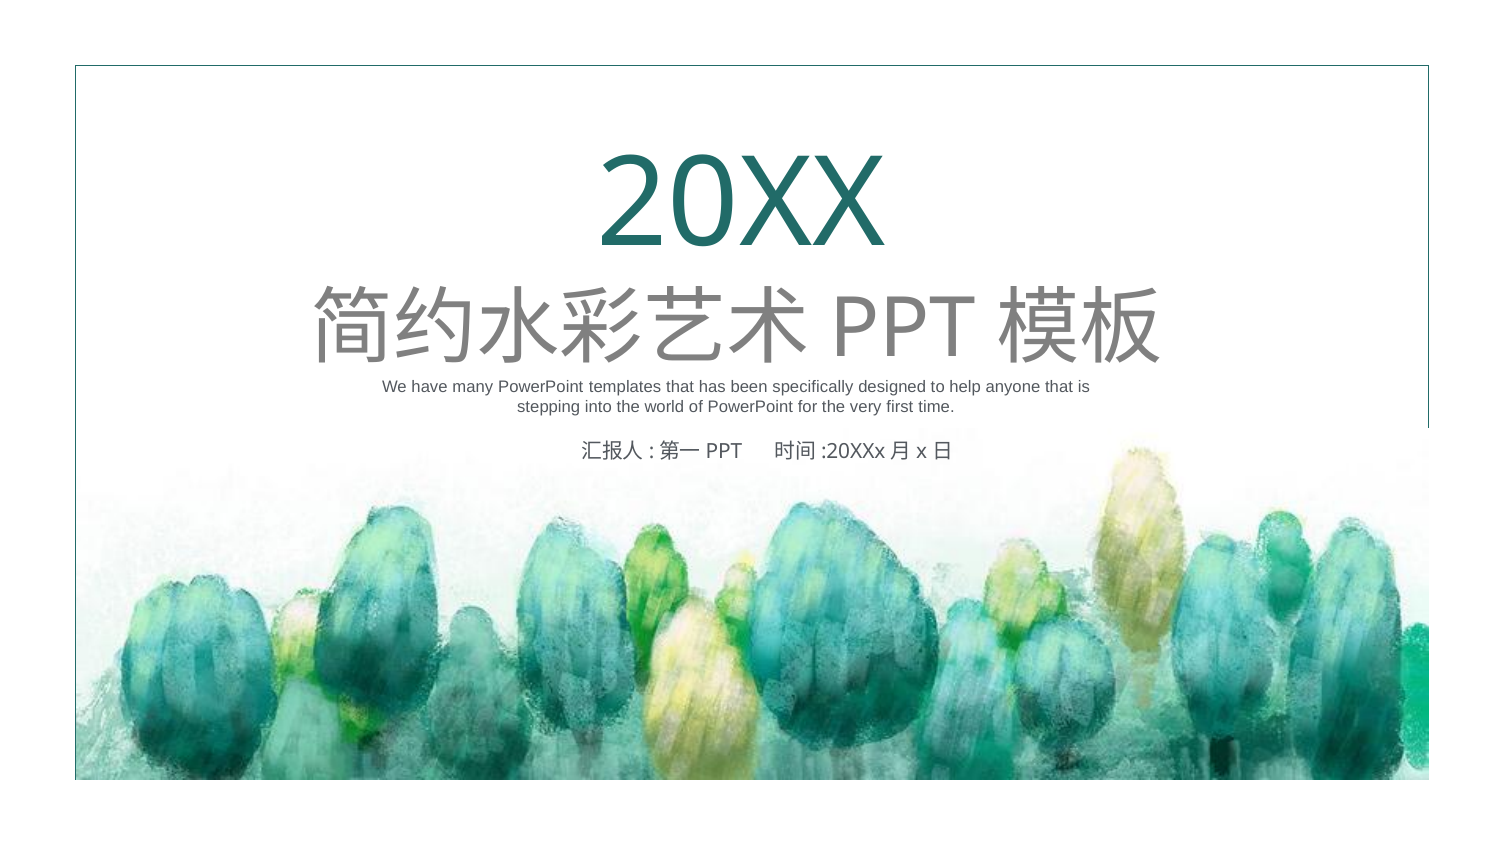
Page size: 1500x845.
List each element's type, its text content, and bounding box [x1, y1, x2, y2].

text_box We have many PowerPoint templates that has been specifically designed to help anyone that is stepping into the world of PowerPoint for the very first time. [371, 375, 1101, 416]
picture [76, 428, 1429, 780]
text_box 20XX [596, 120, 886, 271]
text_box 简约水彩艺术PPT模板 [310, 272, 1163, 373]
text_box [74, 64, 1429, 780]
